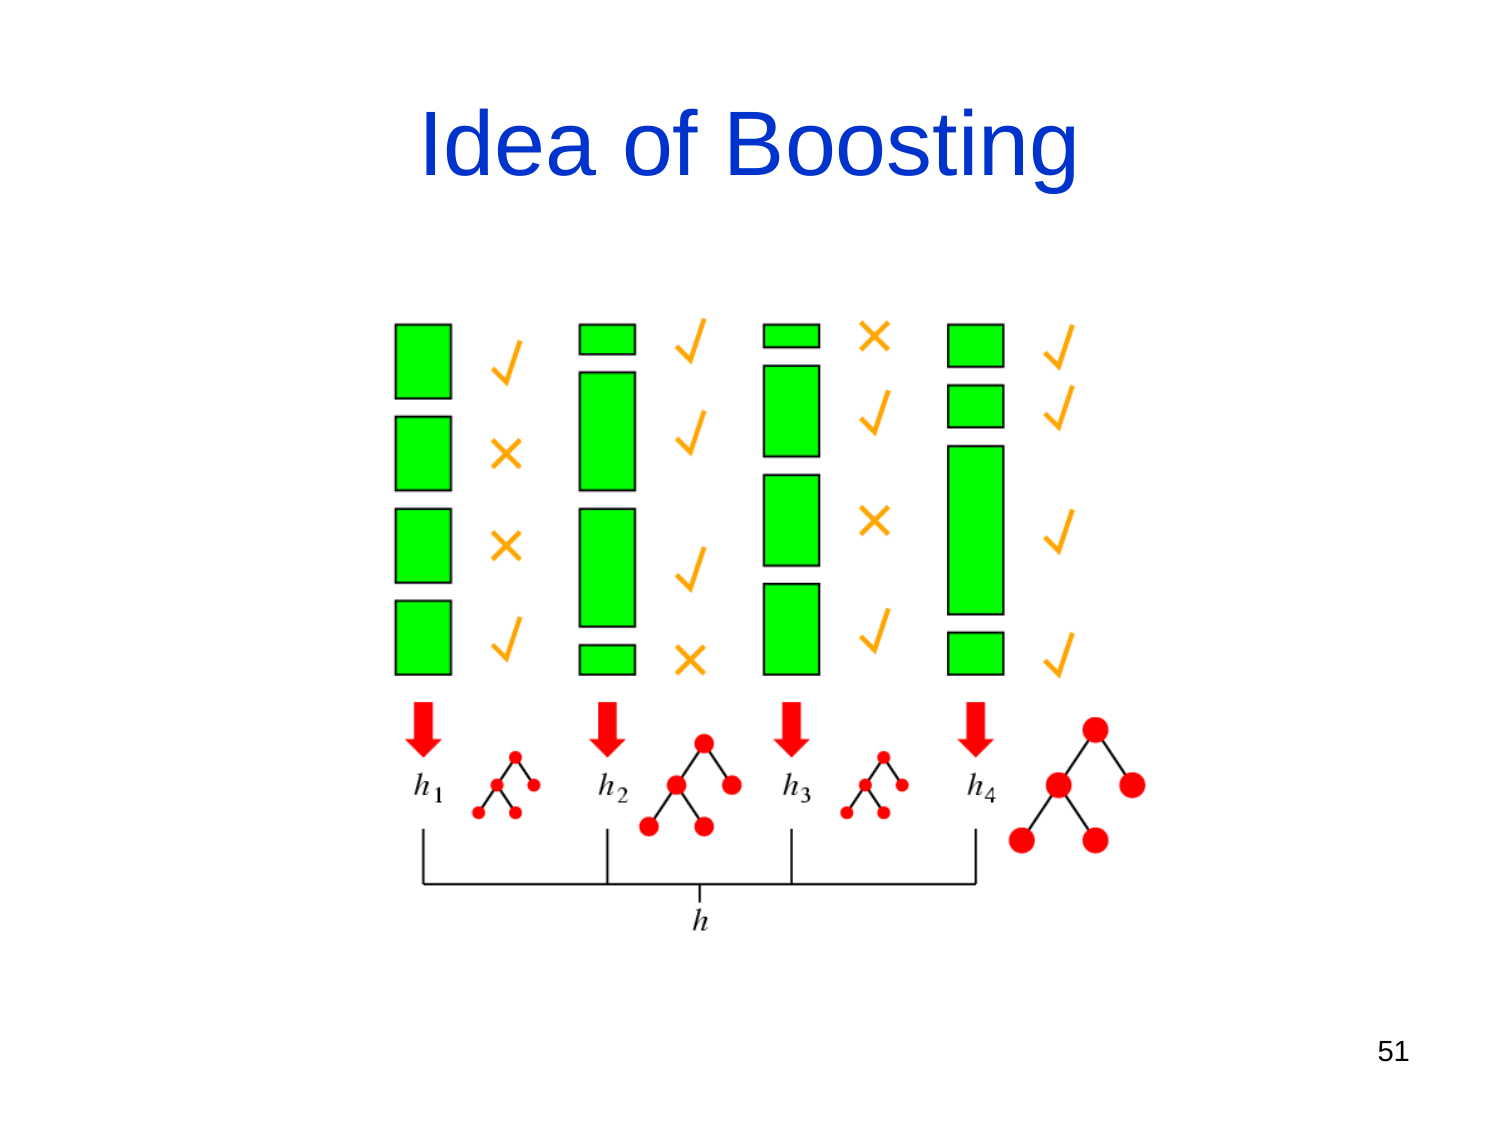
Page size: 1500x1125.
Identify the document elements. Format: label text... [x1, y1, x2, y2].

title Idea of Boosting [75, 45, 1425, 233]
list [299, 299, 1213, 949]
slide_number 51 [1074, 1024, 1426, 1103]
